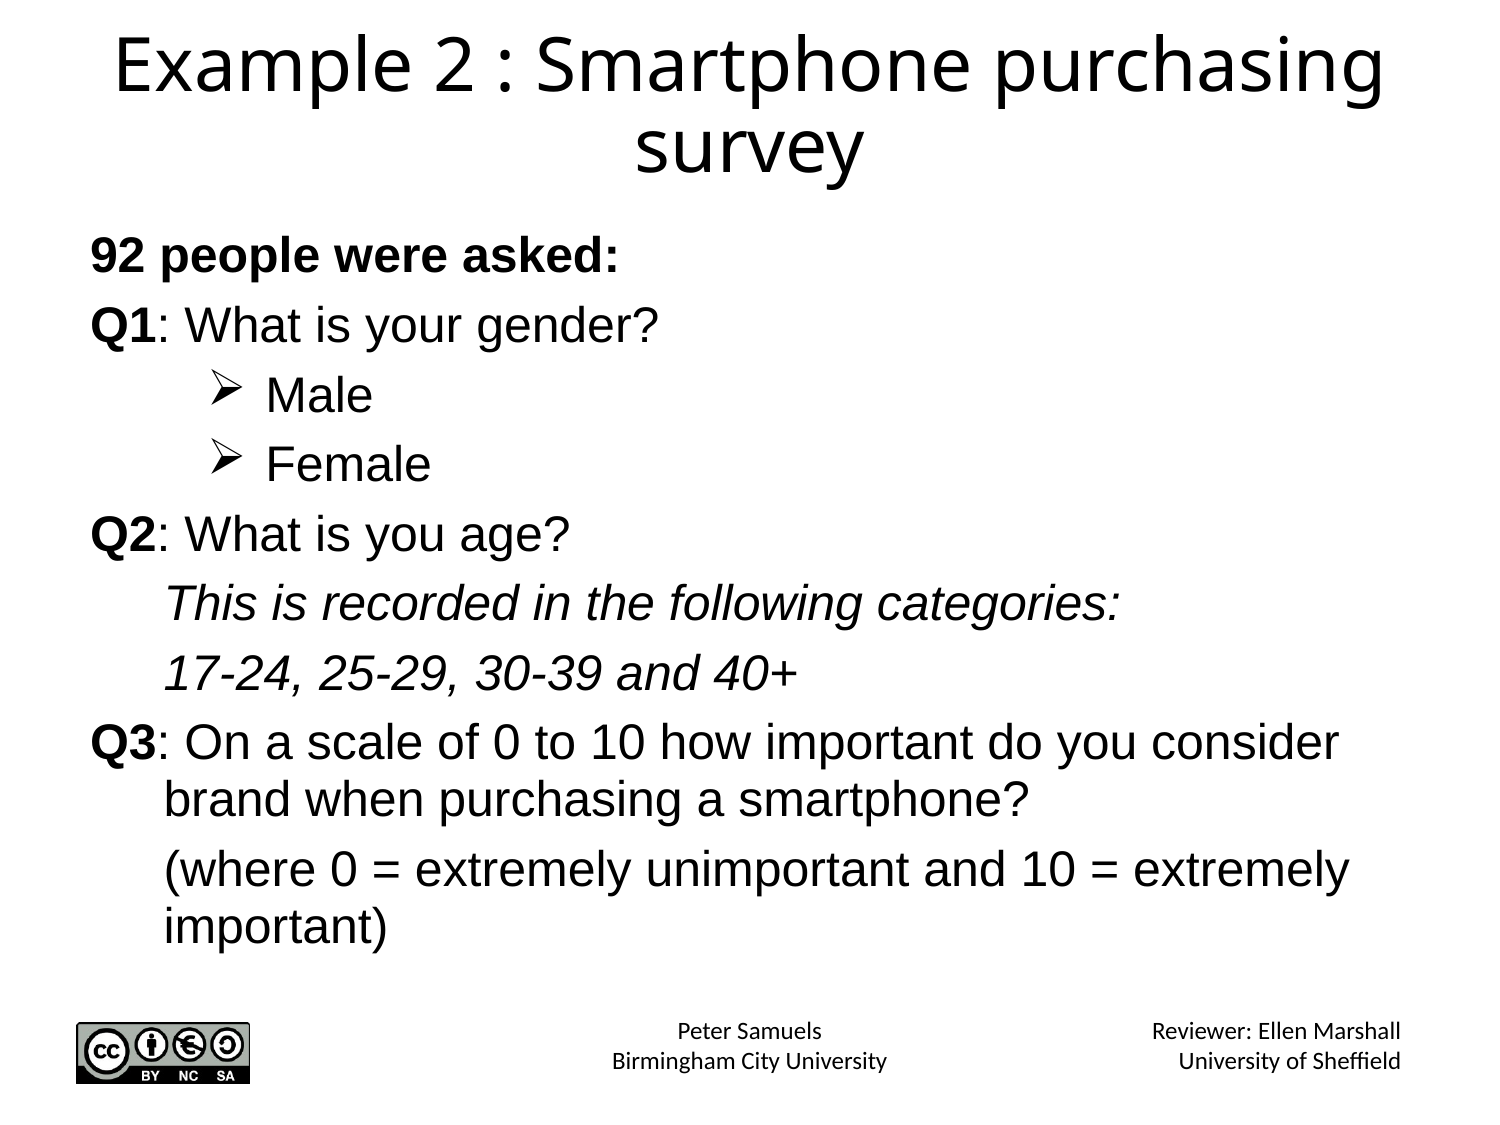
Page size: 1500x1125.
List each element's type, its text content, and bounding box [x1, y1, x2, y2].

title Example 2 : Smartphone purchasing survey [17, 19, 1483, 197]
text_box Reviewer: Ellen Marshall University of Sheffield [1038, 1007, 1417, 1083]
picture [76, 1022, 251, 1084]
list 92 people were asked: Q1: What is your gender? Male Female Q2: What is you age? This is recorded in the following categories: 17-24, 25-29, 30-39 and 40+ Q3: On a scale of 0 to 10 how important do you consider brand when purchasing a smartphone? (where 0 = extremely unimportant and 10 = extremely important) [75, 219, 1425, 965]
text_box Peter Samuels Birmingham City University [549, 1007, 951, 1083]
